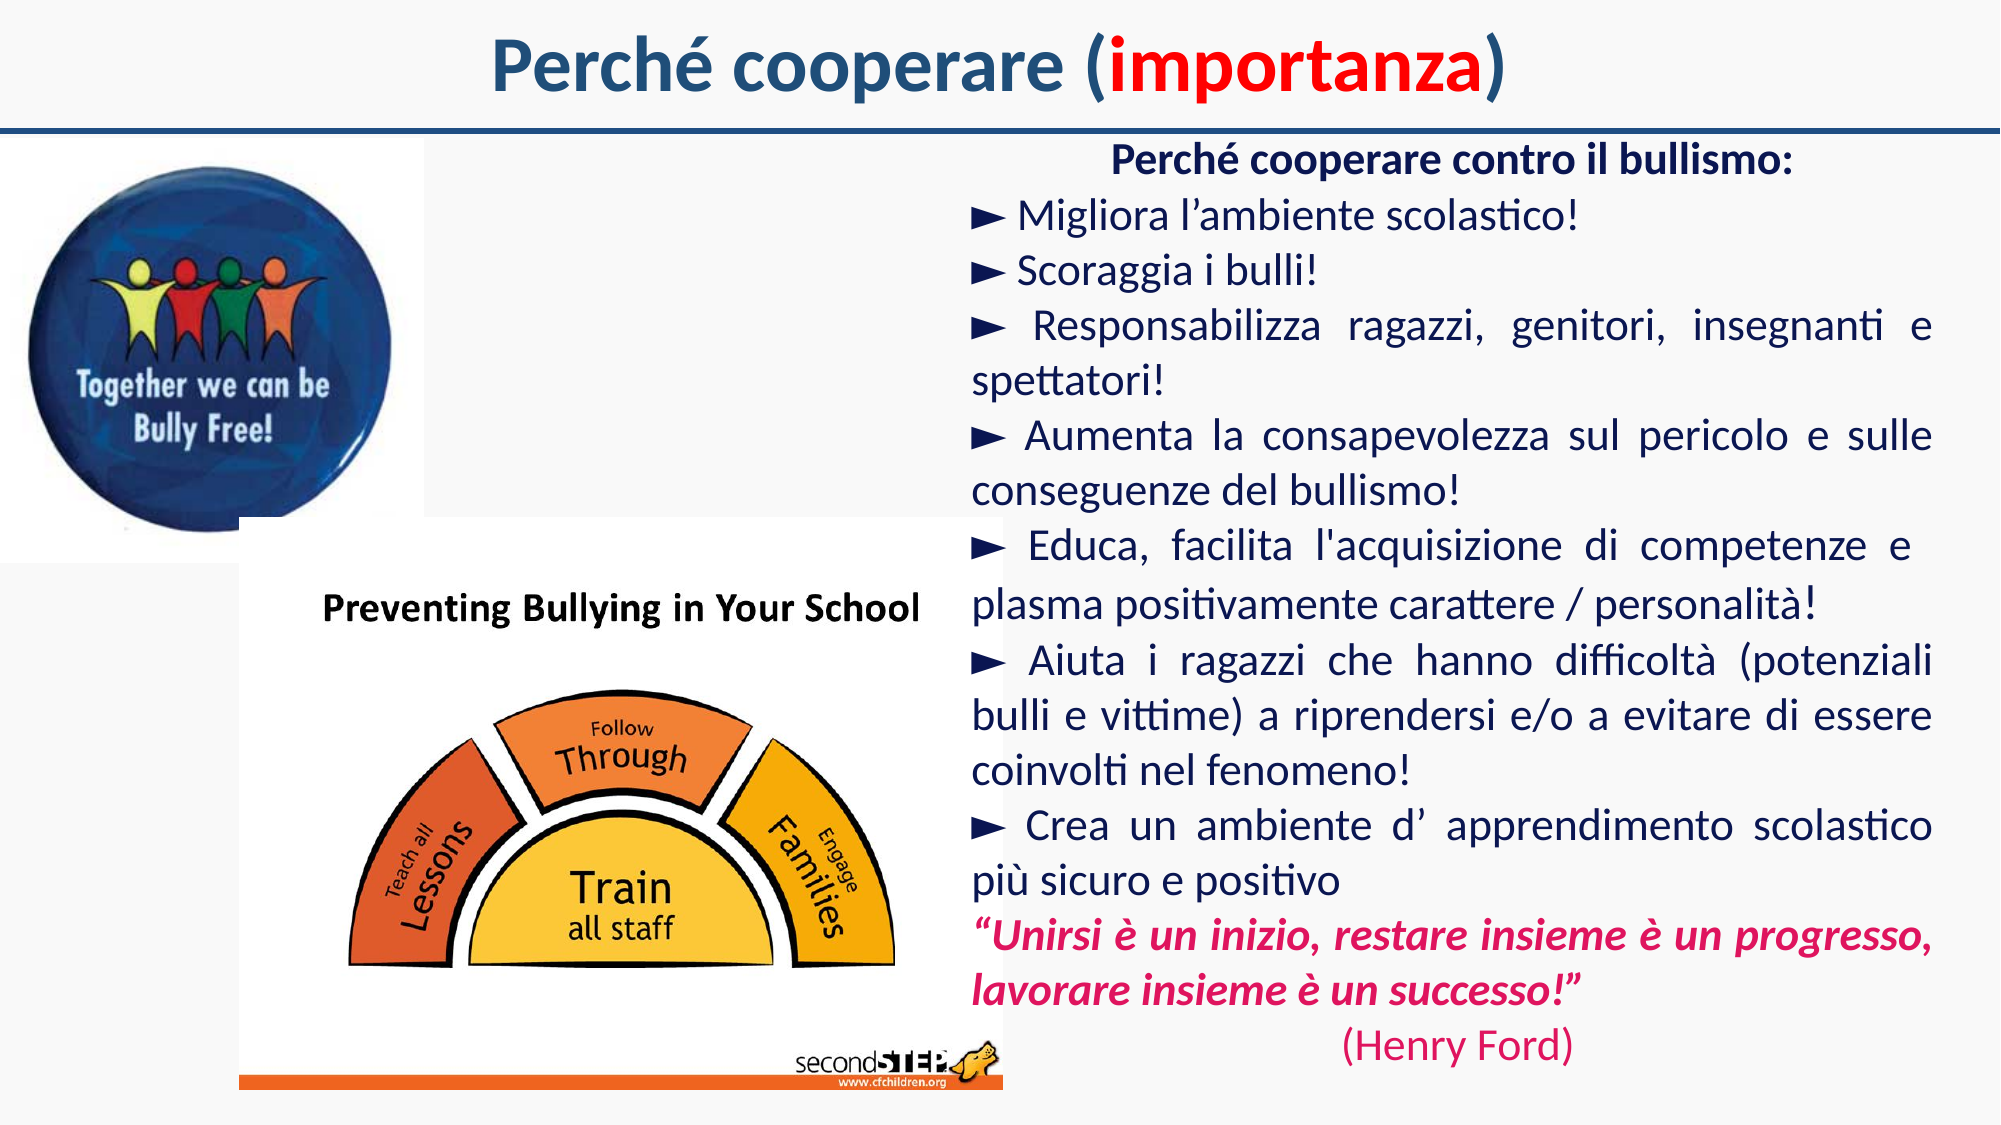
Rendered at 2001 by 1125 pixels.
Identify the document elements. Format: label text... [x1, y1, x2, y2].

text_box Perché cooperare contro il bullismo: ► Migliora l’ambiente scolastico! ► Scoraggia i bulli! ► Responsabilizza ragazzi, genitori, insegnanti e spettatori! ► Aumenta la consapevolezza sul pericolo e sulle conseguenze del bullismo! ► Educa, facilita l'acquisizione di competenze e plasma positivamente carattere / personalità! ► Aiuta i ragazzi che hanno difficoltà (potenziali bulli e vittime) a riprendersi e/o a evitare di essere coinvolti nel fenomeno! ► Crea un ambiente d’ apprendimento scolastico più sicuro e positivo “Unirsi è un inizio, restare insieme è un progresso, lavorare insieme è un successo!” (Henry Ford) [962, 126, 1943, 1090]
title Perché cooperare (importanza) [0, 0, 2000, 131]
picture [0, 138, 1003, 1090]
